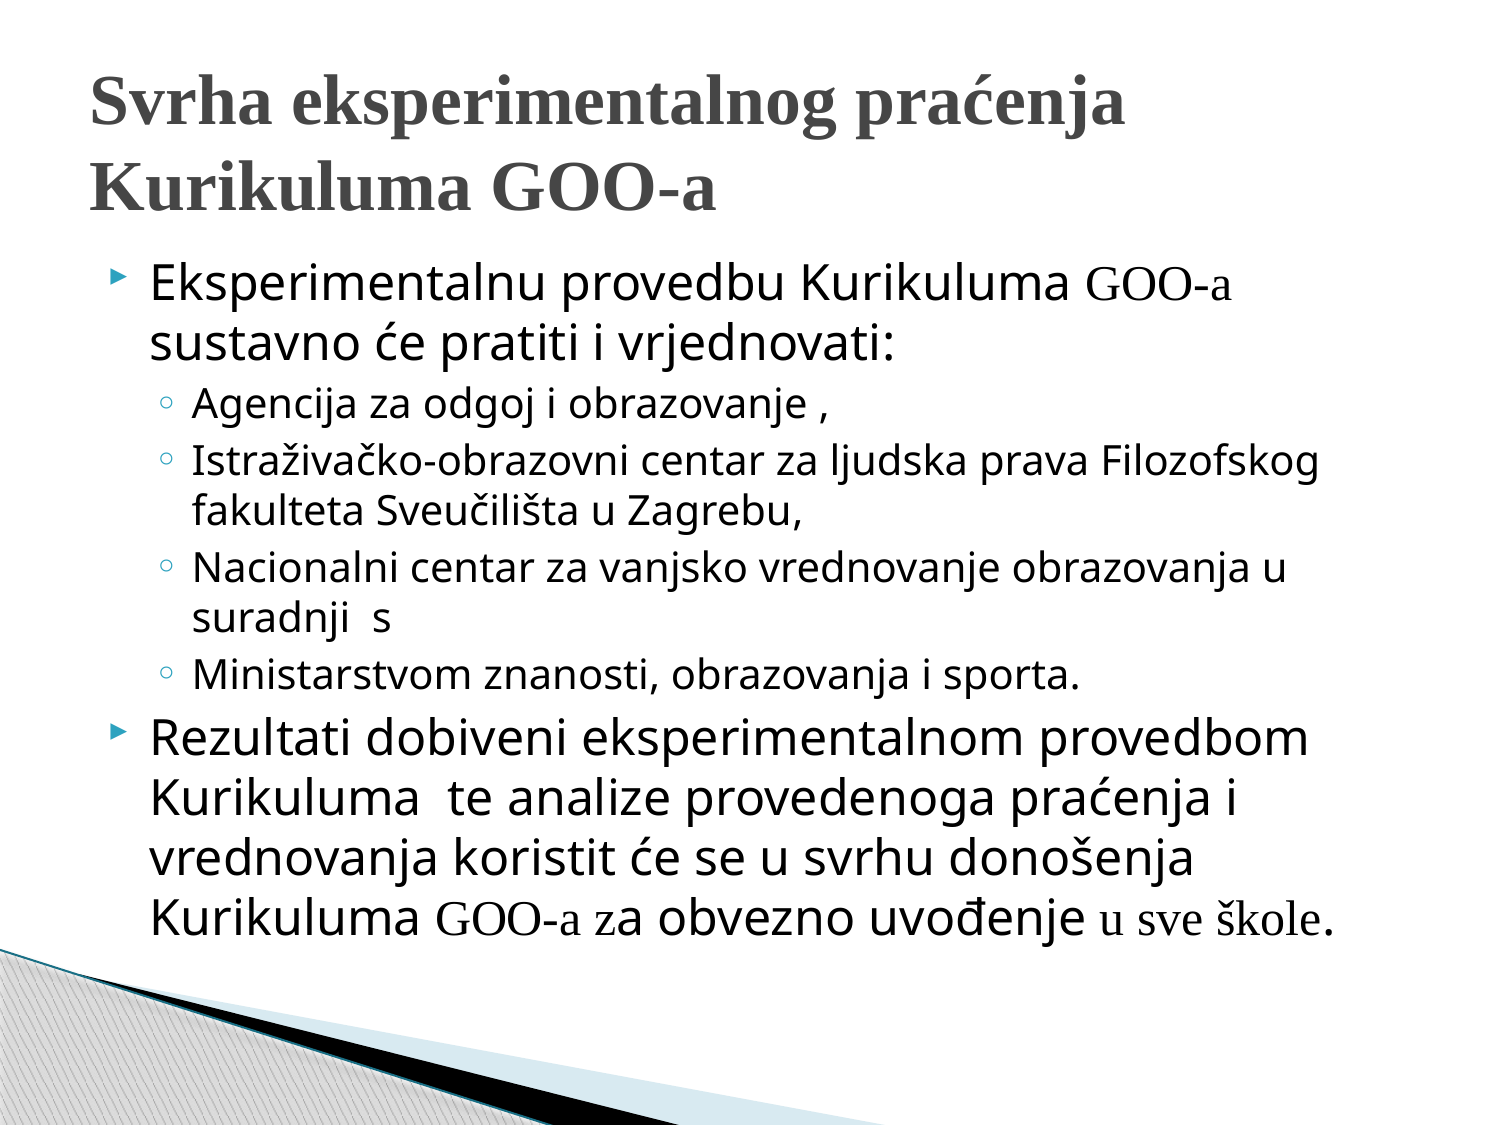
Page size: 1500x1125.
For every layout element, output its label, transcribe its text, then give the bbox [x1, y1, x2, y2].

list Eksperimentalnu provedbu Kurikuluma GOO-a sustavno će pratiti i vrjednovati: Agencija za odgoj i obrazovanje , Istraživačko-obrazovni centar za ljudska prava Filozofskog fakulteta Sveučilišta u Zagrebu, Nacionalni centar za vanjsko vrednovanje obrazovanja u suradnji s Ministarstvom znanosti, obrazovanja i sporta. Rezultati dobiveni eksperimentalnom provedbom Kurikuluma te analize provedenoga praćenja i vrednovanja koristit će se u svrhu donošenja Kurikuluma GOO-a za obvezno uvođenje u sve škole. [75, 243, 1425, 986]
title Svrha eksperimentalnog praćenja Kurikuluma GOO-a [75, 45, 1425, 233]
